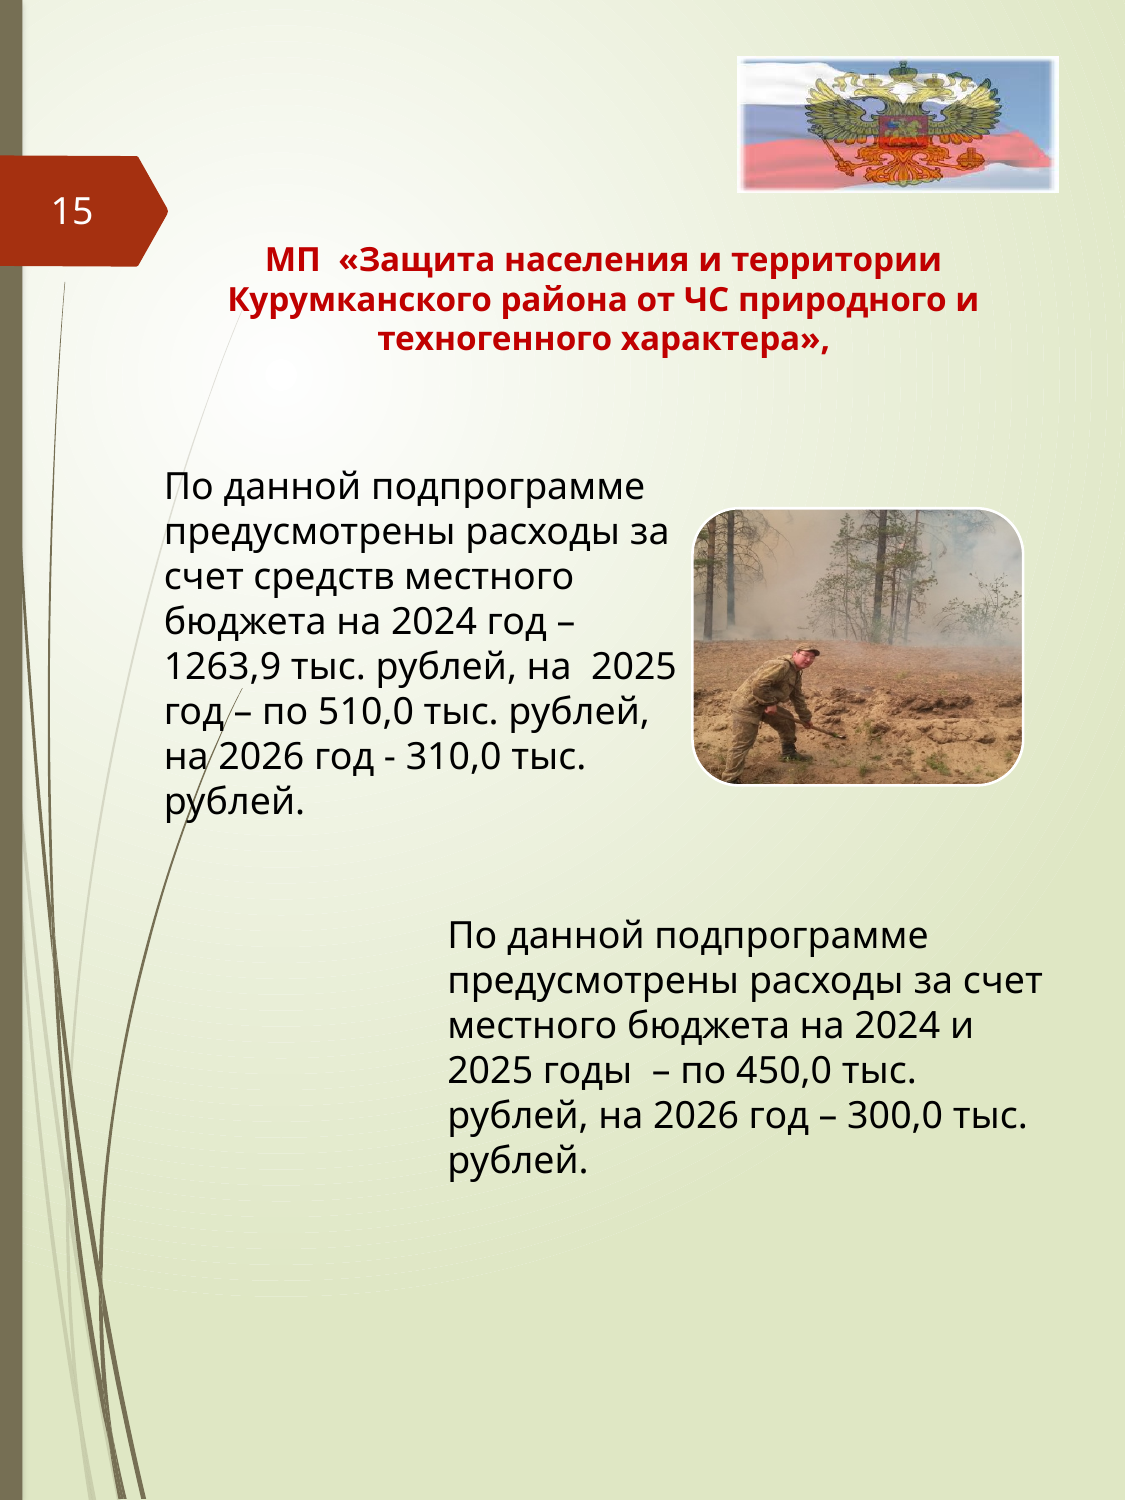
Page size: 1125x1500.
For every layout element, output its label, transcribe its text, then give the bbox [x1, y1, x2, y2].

text_box 15 [30, 178, 115, 240]
text_box По данной подпрограмме предусмотрены расходы за счет средств местного бюджета на 2024 год – 1263,9 тыс. рублей, на 2025 год – по 510,0 тыс. рублей, на 2026 год - 310,0 тыс. рублей. [148, 454, 703, 830]
text_box [691, 506, 1025, 787]
text_box По данной подпрограмме предусмотрены расходы за счет местного бюджета на 2024 и 2025 годы – по 450,0 тыс. рублей, на 2026 год – 300,0 тыс. рублей. [434, 903, 1059, 1189]
title МП «Защита населения и территории Курумканского района от ЧС природного и техногенного характера», [149, 230, 1059, 310]
picture [99, 892, 431, 1201]
picture [736, 56, 1060, 194]
